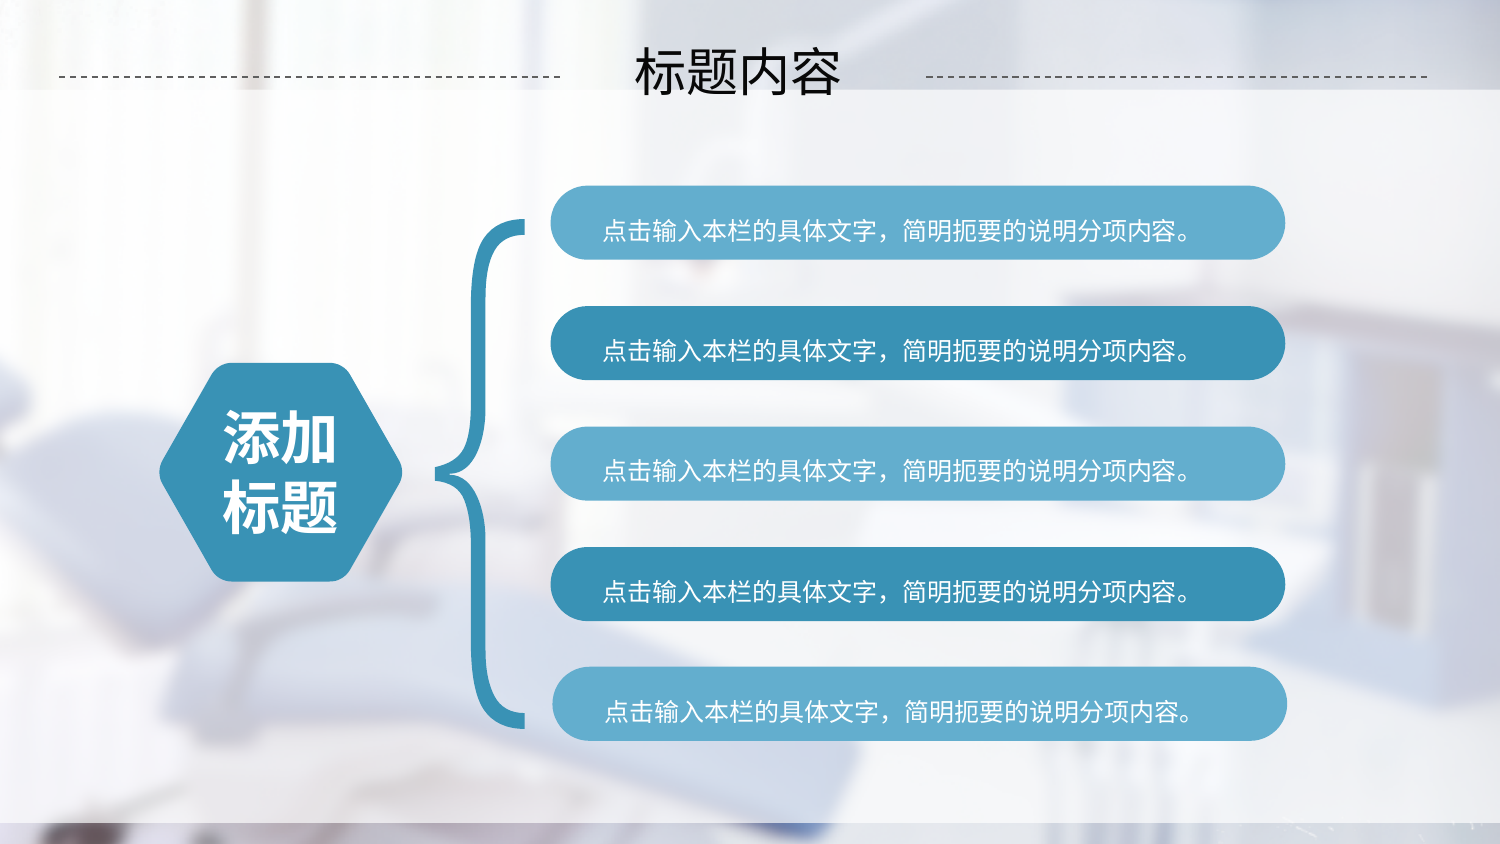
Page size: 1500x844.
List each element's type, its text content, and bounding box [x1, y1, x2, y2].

text_box 点击输入本栏的具体文字，简明扼要的说明分项内容。 [604, 690, 1222, 726]
text_box [434, 219, 525, 729]
text_box [548, 424, 1288, 503]
text_box [548, 183, 1288, 262]
picture [0, 823, 1500, 844]
text_box [550, 664, 1290, 743]
text_box [159, 362, 403, 582]
text_box 点击输入本栏的具体文字，简明扼要的说明分项内容。 [602, 570, 1220, 607]
picture [0, 0, 1500, 89]
text_box [548, 544, 1288, 624]
text_box 添加标题 [206, 401, 356, 542]
text_box 点击输入本栏的具体文字，简明扼要的说明分项内容。 [602, 209, 1220, 246]
text_box 点击输入本栏的具体文字，简明扼要的说明分项内容。 [602, 449, 1220, 486]
text_box 标题内容 [608, 32, 868, 110]
text_box 点击输入本栏的具体文字，简明扼要的说明分项内容。 [602, 329, 1220, 366]
text_box [548, 303, 1288, 383]
